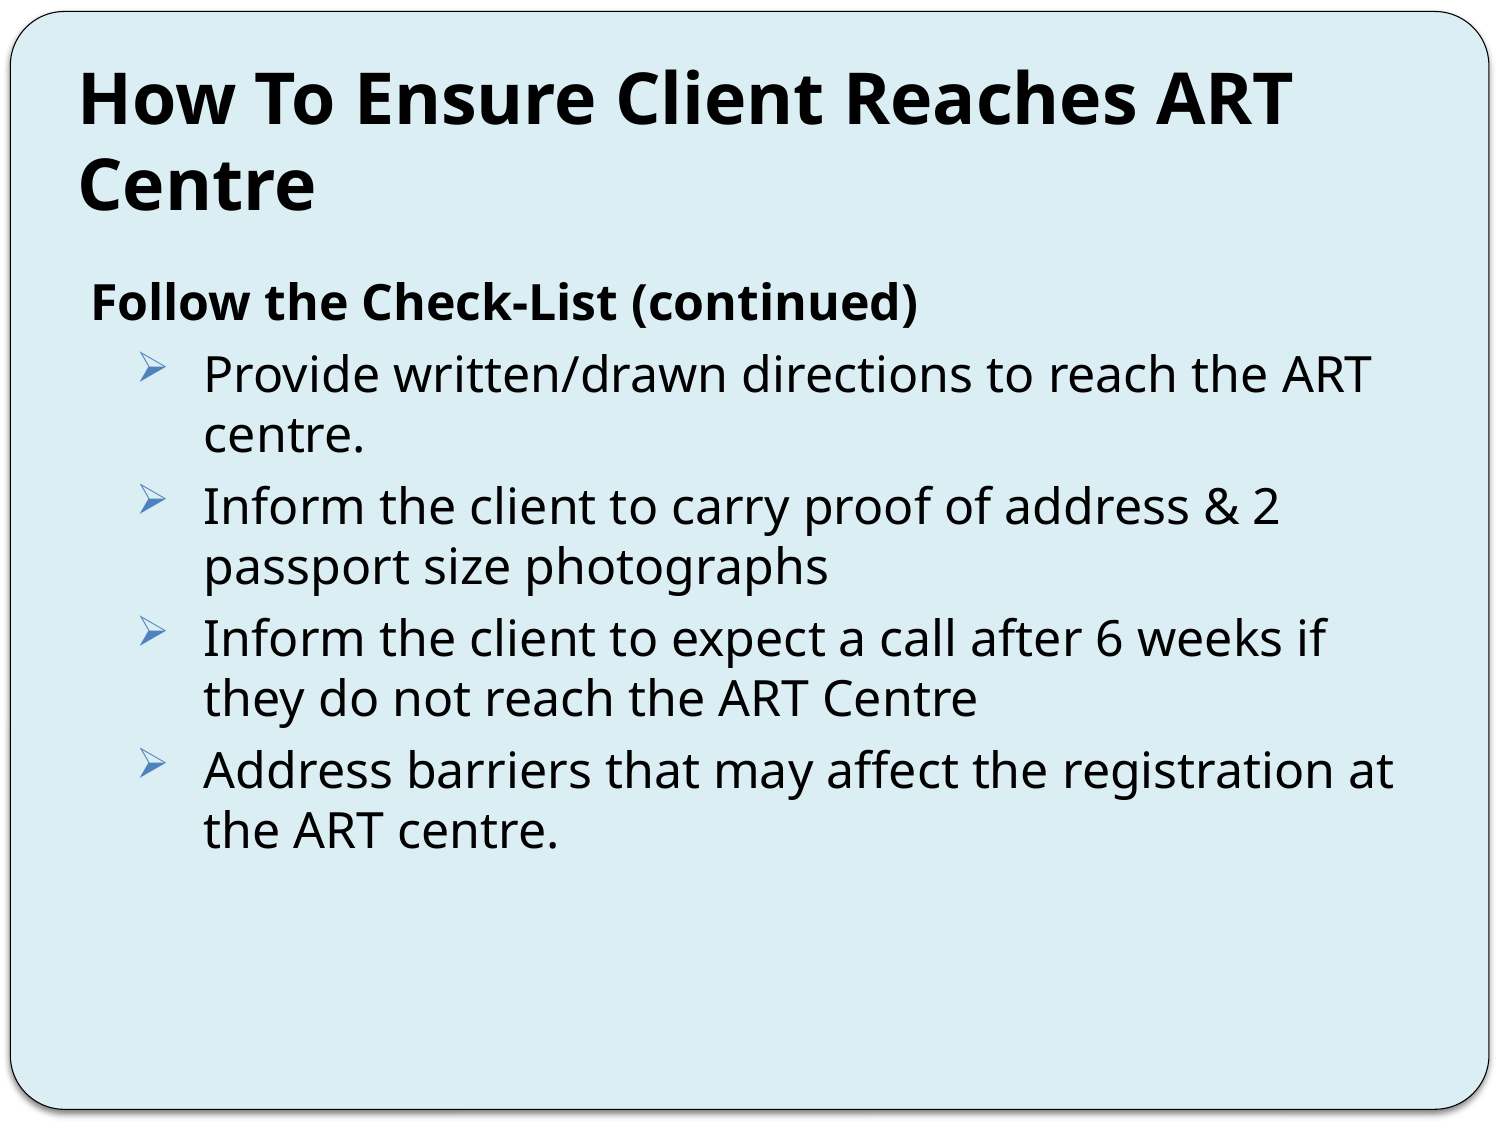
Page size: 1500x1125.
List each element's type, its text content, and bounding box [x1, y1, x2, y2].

title How To Ensure Client Reaches ART Centre [62, 44, 1426, 233]
list Follow the Check-List (continued) Provide written/drawn directions to reach the ART centre. Inform the client to carry proof of address & 2 passport size photographs Inform the client to expect a call after 6 weeks if they do not reach the ART Centre Address barriers that may affect the registration at the ART centre. [74, 262, 1413, 1088]
